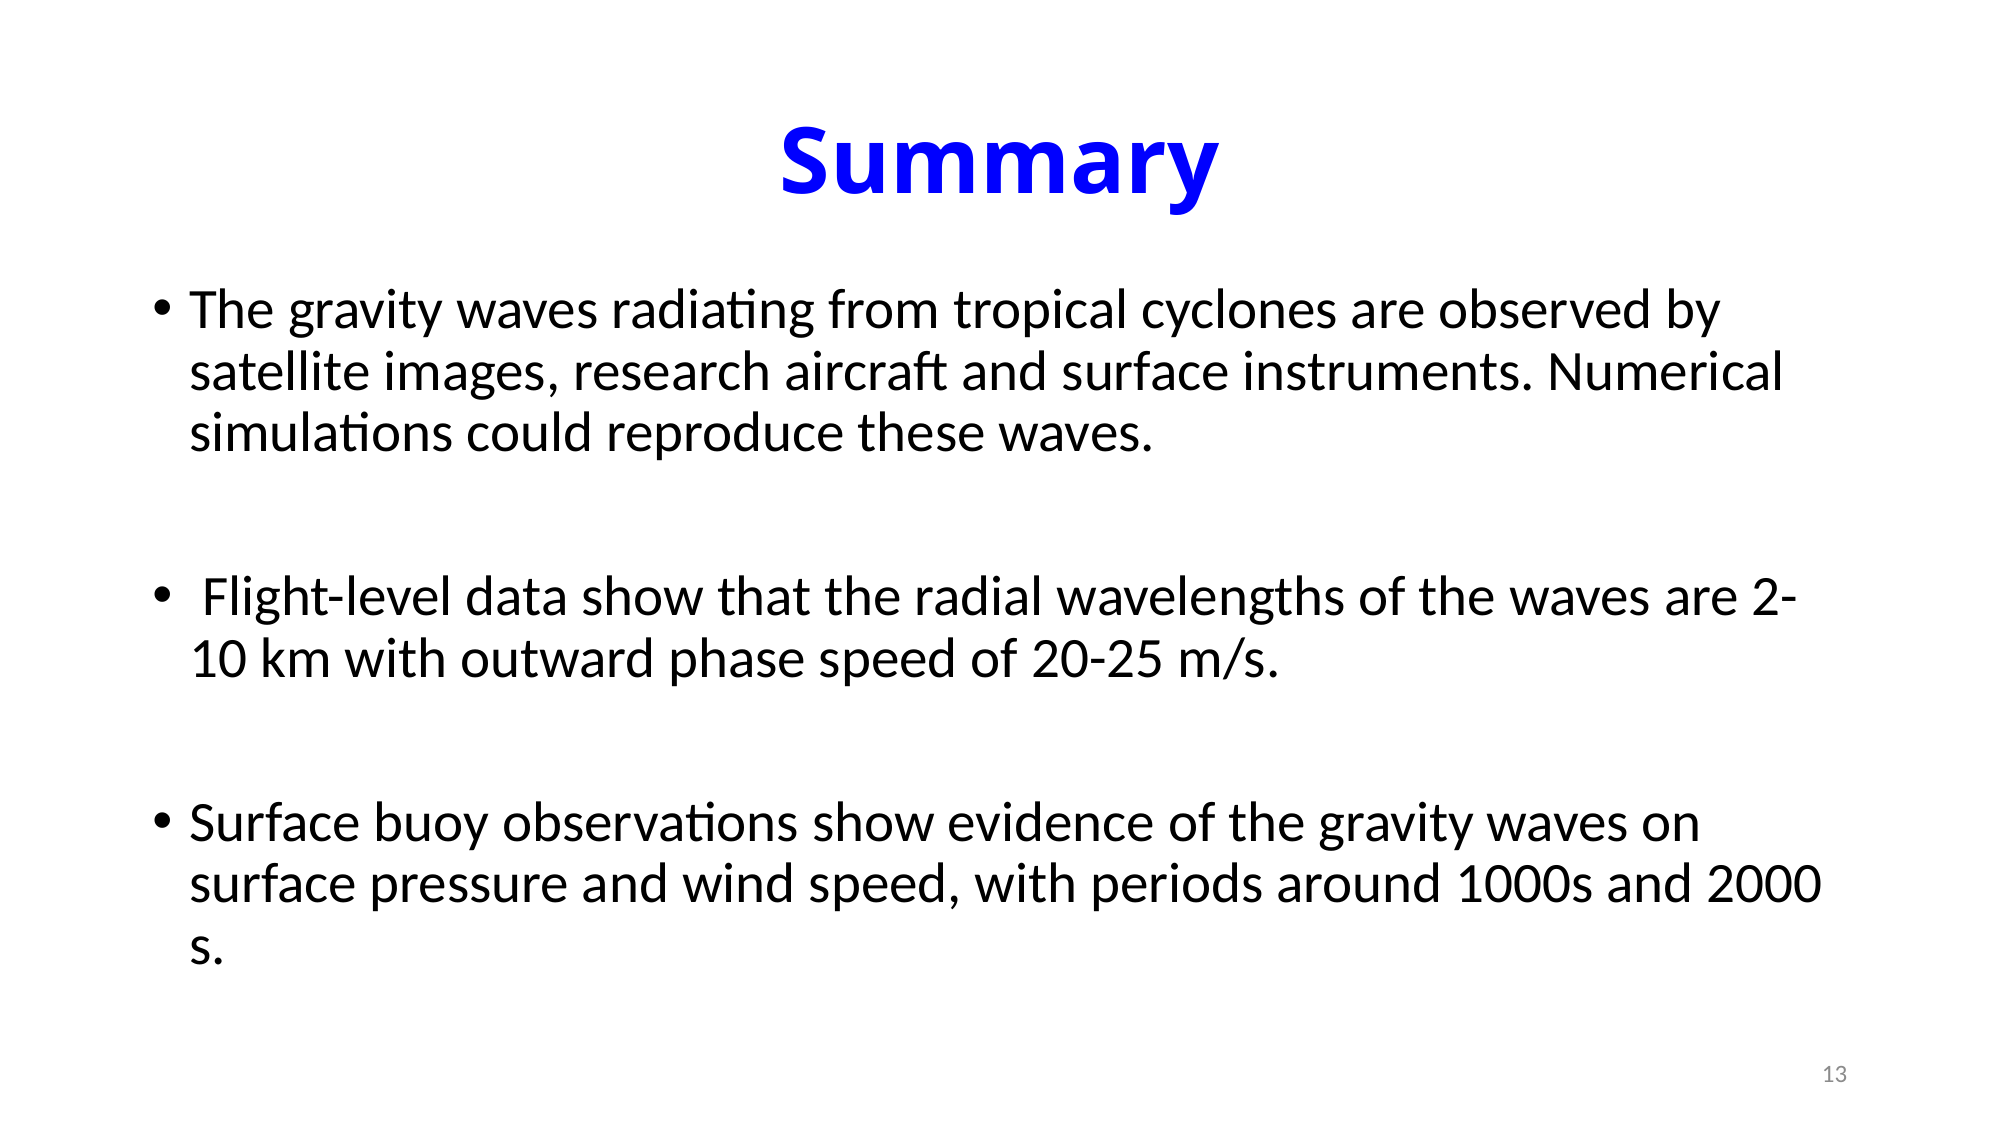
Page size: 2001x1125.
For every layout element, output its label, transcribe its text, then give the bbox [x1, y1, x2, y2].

title Summary [137, 55, 1863, 273]
slide_number 13 [1412, 1042, 1863, 1103]
list The gravity waves radiating from tropical cyclones are observed by satellite images, research aircraft and surface instruments. Numerical simulations could reproduce these waves. Flight-level data show that the radial wavelengths of the waves are 2-10 km with outward phase speed of 20-25 m/s. Surface buoy observations show evidence of the gravity waves on surface pressure and wind speed, with periods around 1000s and 2000 s. [137, 271, 1843, 986]
